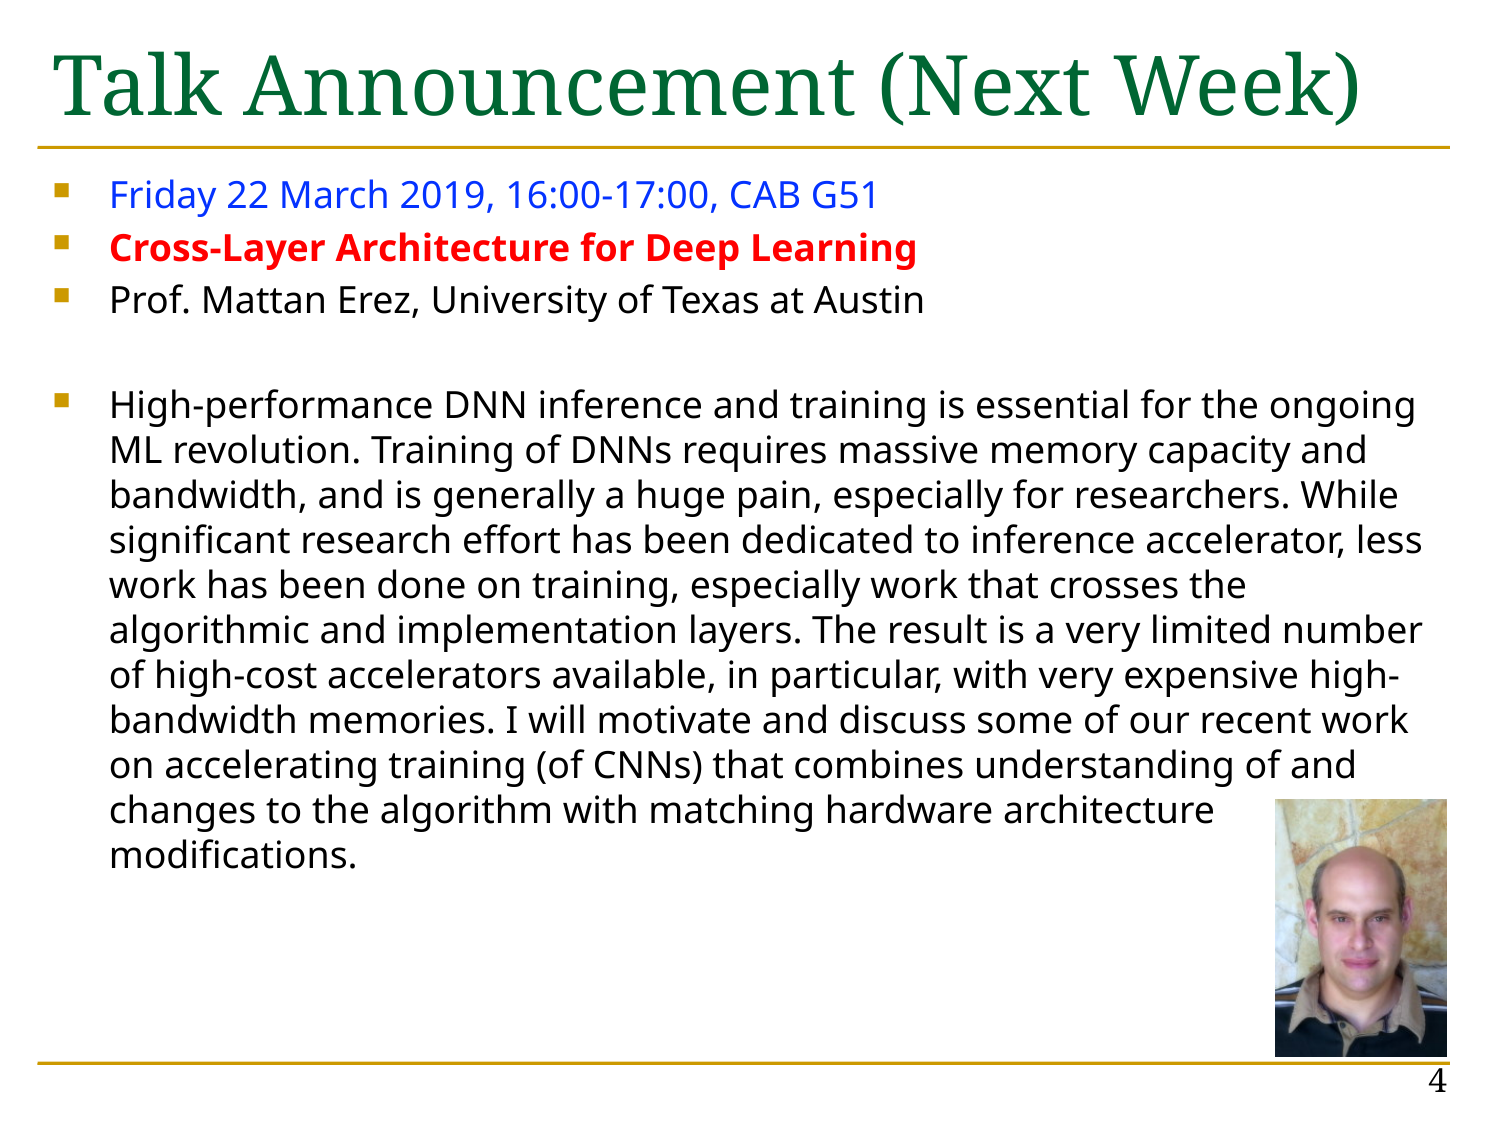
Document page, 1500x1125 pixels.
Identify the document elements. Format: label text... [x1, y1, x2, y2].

list Friday 22 March 2019, 16:00-17:00, CAB G51 Cross-Layer Architecture for Deep Learning Prof. Mattan Erez, University of Texas at Austin High-performance DNN inference and training is essential for the ongoing ML revolution. Training of DNNs requires massive memory capacity and bandwidth, and is generally a huge pain, especially for researchers. While significant research effort has been dedicated to inference accelerator, less work has been done on training, especially work that crosses the algorithmic and implementation layers. The result is a very limited number of high-cost accelerators available, in particular, with very expensive high-bandwidth memories. I will motivate and discuss some of our recent work on accelerating training (of CNNs) that combines understanding of and changes to the algorithm with matching hardware architecture modifications. [37, 163, 1450, 1016]
picture [1275, 799, 1447, 1057]
title Talk Announcement (Next Week) [37, 24, 1450, 163]
slide_number 4 [1111, 1036, 1462, 1112]
